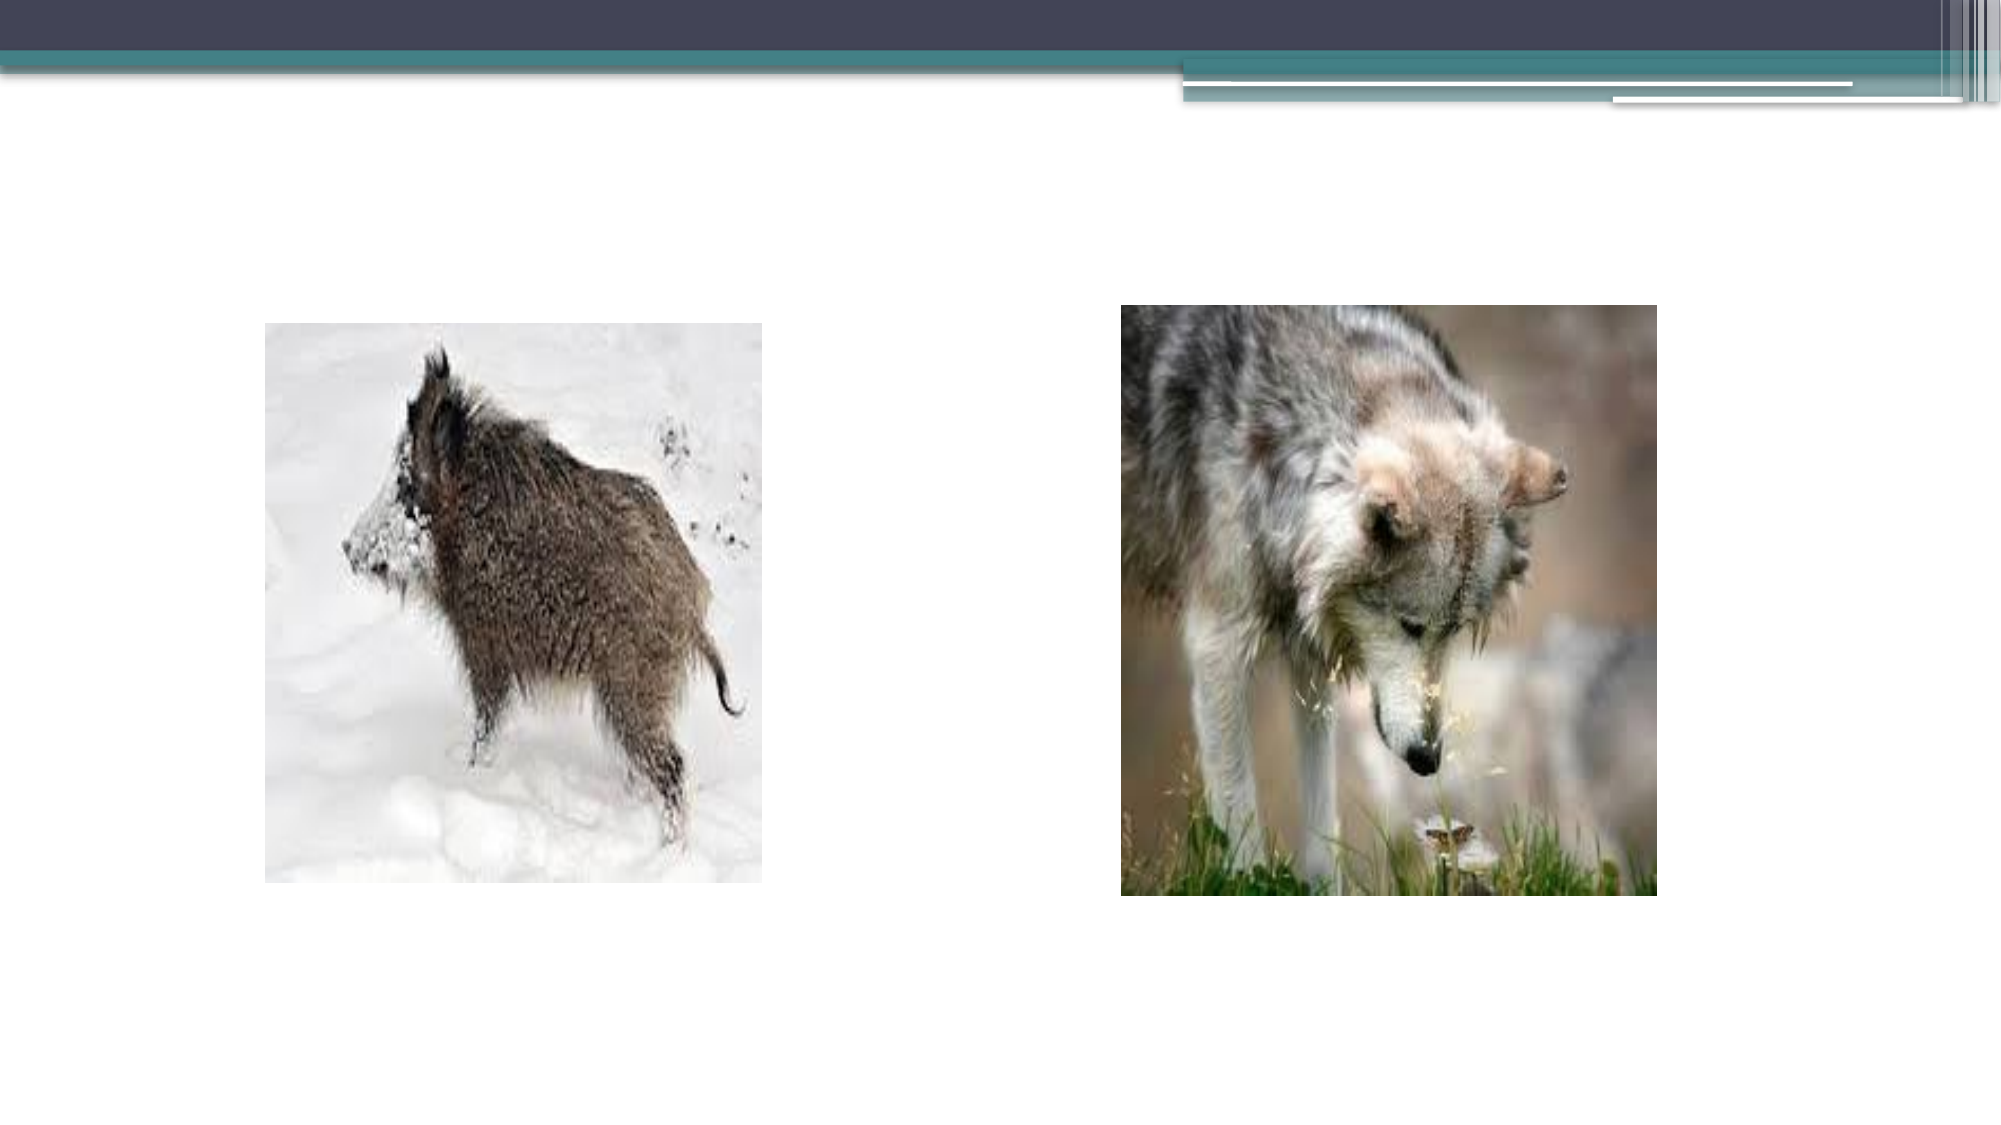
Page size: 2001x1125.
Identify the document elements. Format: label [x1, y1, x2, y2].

list [265, 322, 762, 883]
list [1120, 305, 1657, 896]
